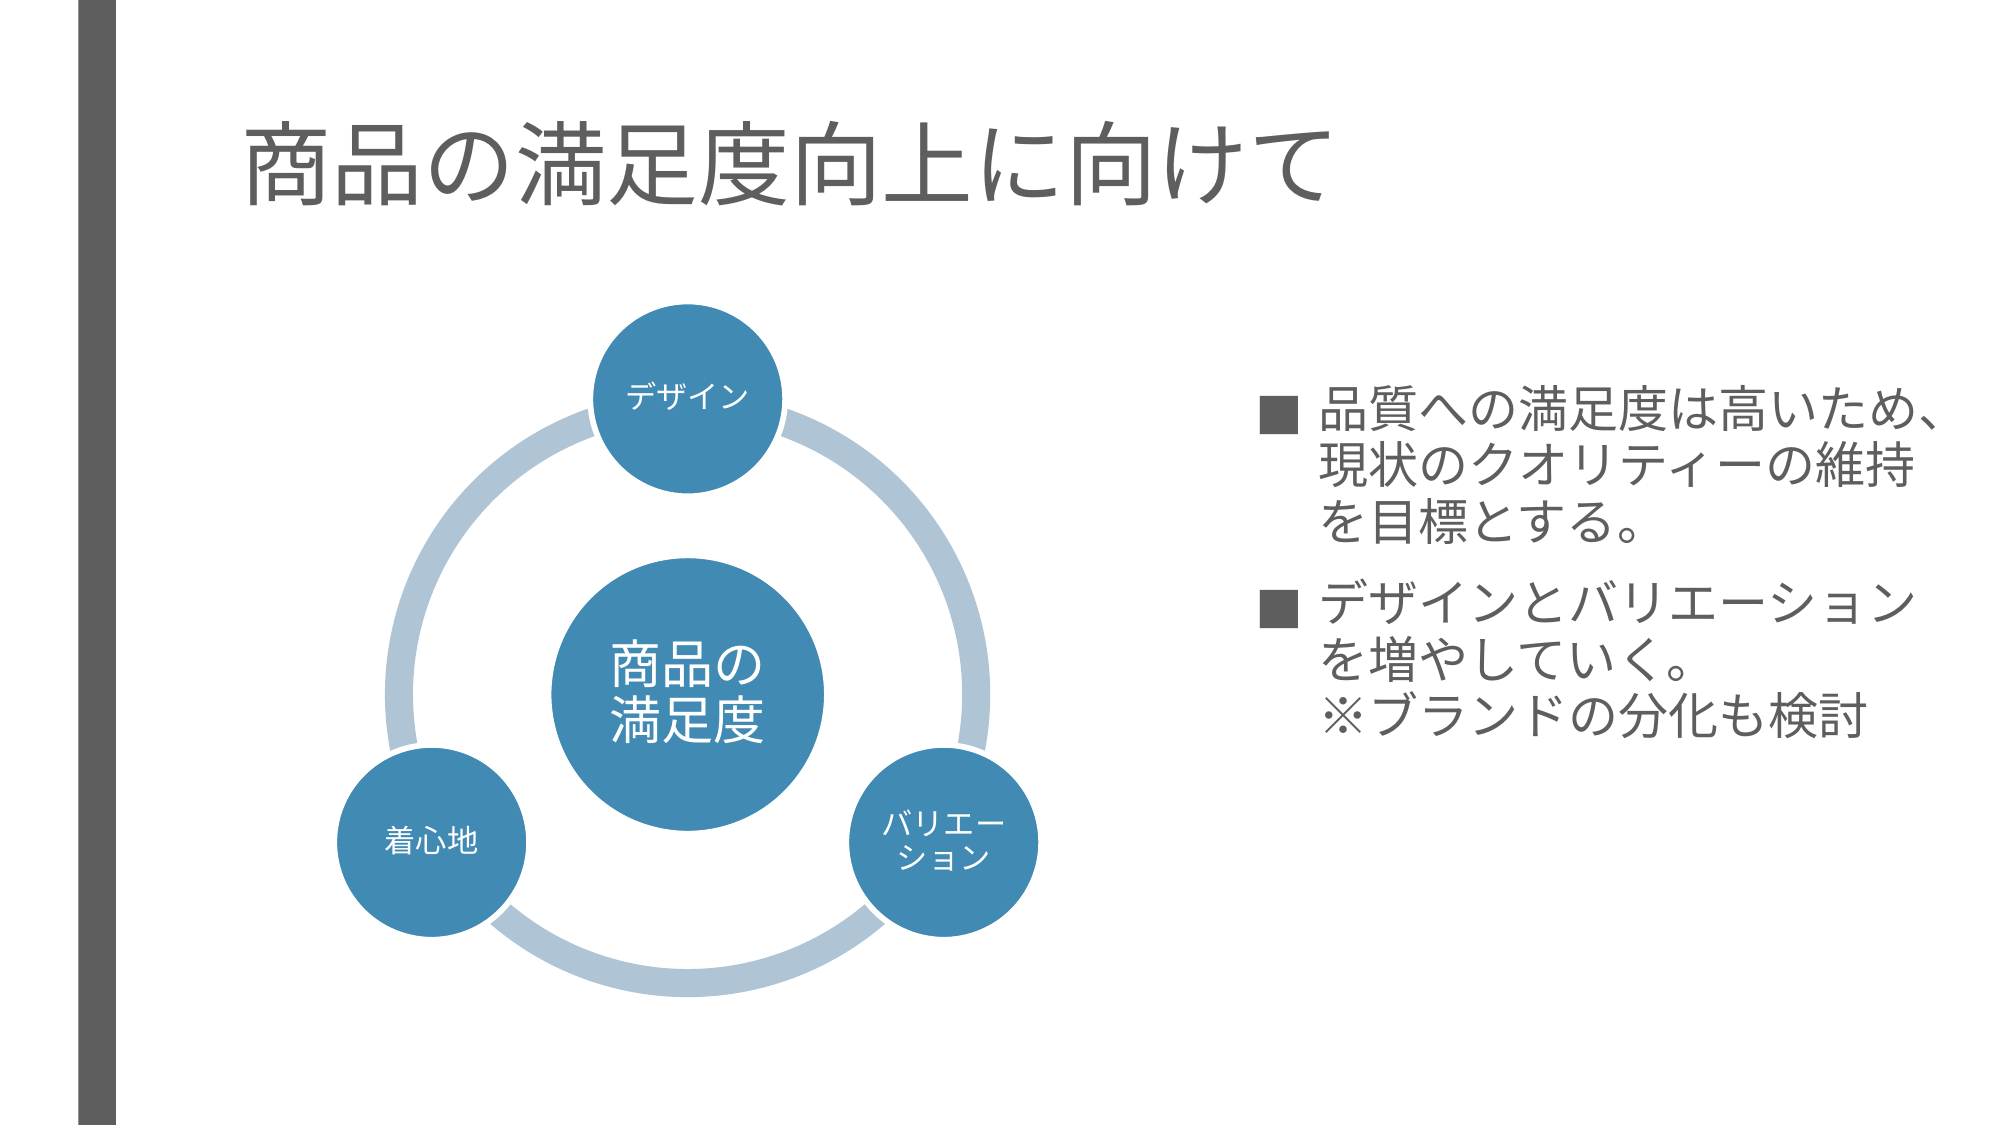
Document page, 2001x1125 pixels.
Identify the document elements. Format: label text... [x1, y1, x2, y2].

title 商品の満足度向上に向けて [225, 112, 1800, 357]
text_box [224, 301, 1151, 1037]
list 品質への満足度は高いため、現状のクオリティーの維持を目標とする。 デザインとバリエーションを増やしていく。 ※ブランドの分化も検討 [1240, 375, 1967, 963]
